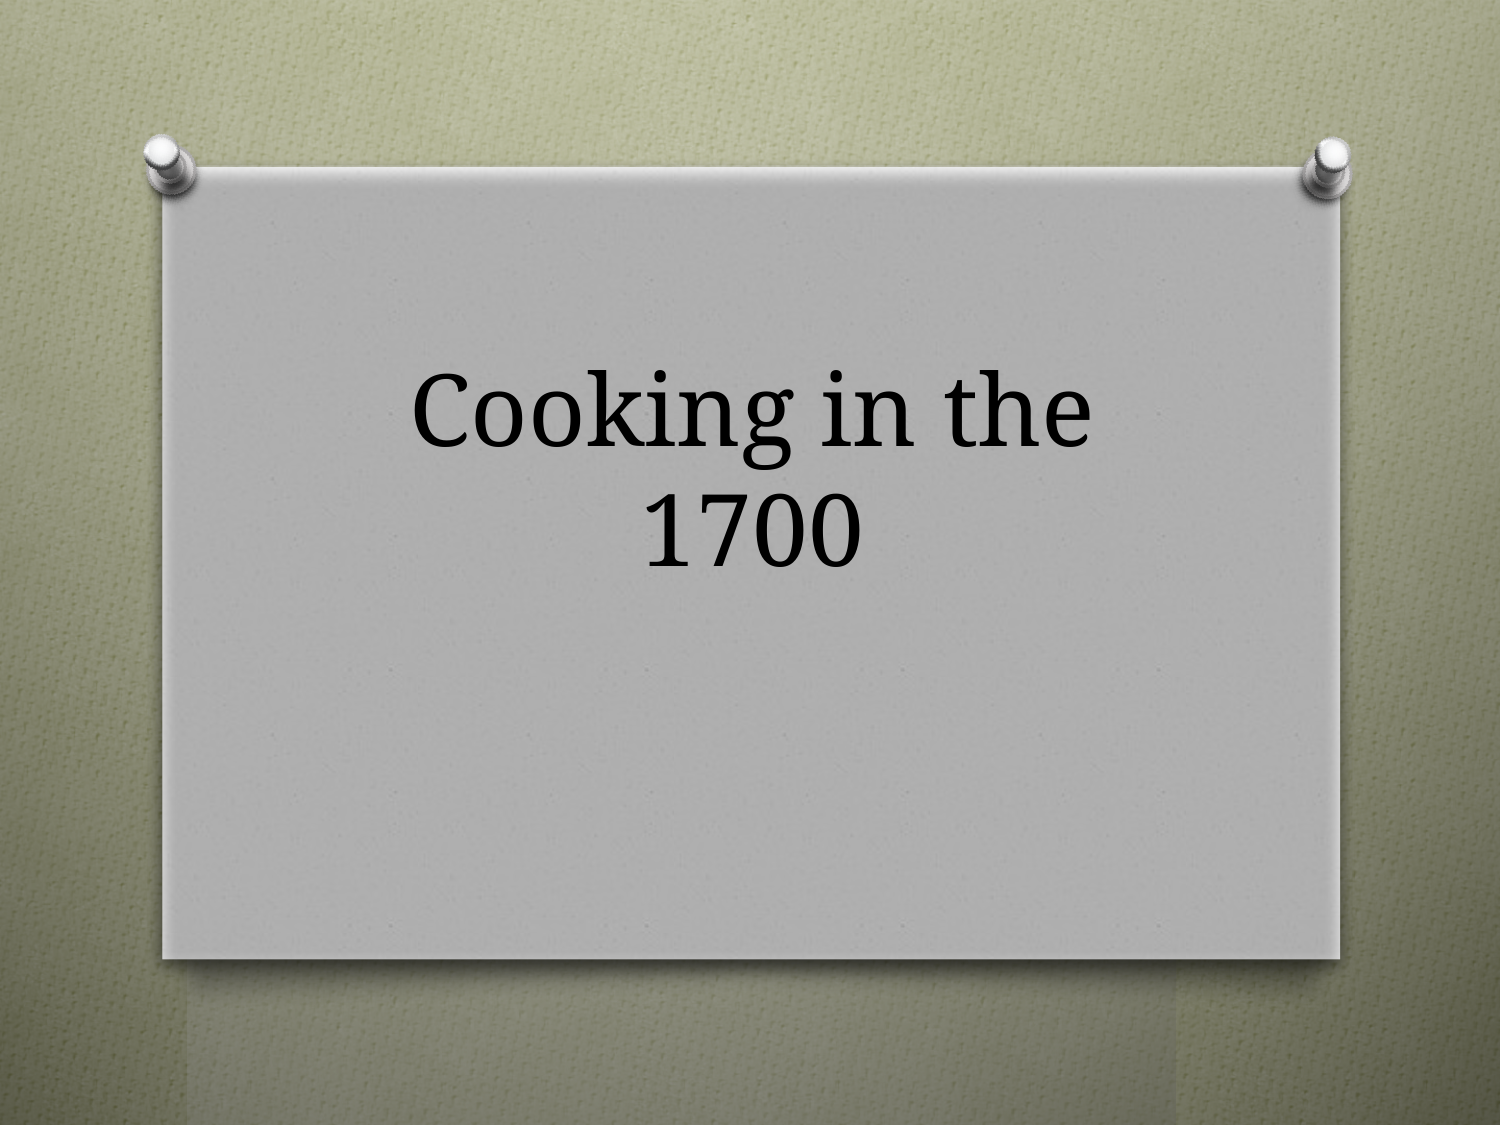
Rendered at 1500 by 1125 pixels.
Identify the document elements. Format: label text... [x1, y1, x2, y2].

picture [112, 100, 235, 224]
picture [1274, 109, 1396, 230]
title Cooking in the 1700 [283, 294, 1223, 595]
